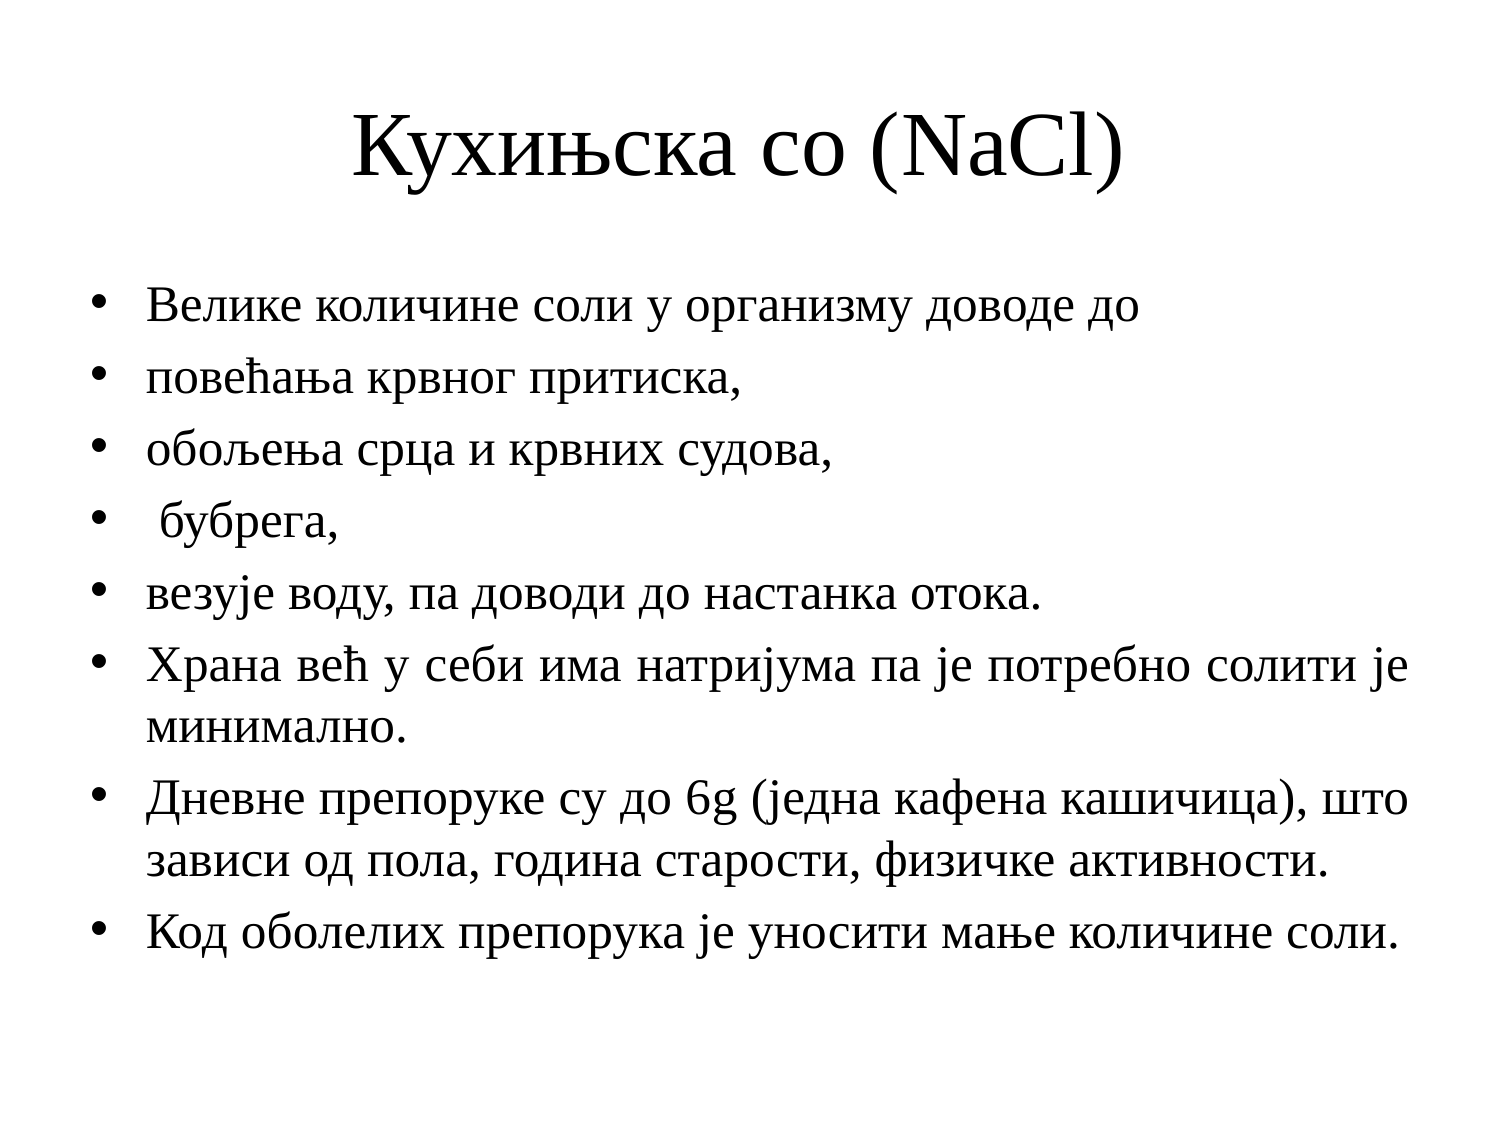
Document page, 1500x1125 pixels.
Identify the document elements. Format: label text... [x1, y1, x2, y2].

list Велике количине соли у организму доводе до повећања крвног притиска, обољења срца и крвних судова, бубрега, везује воду, па доводи до настанка отока. Храна већ у себи има натријума па је потребно солити је минимално. Дневне препоруке су до 6g (једна кафена кашичица), што зависи од пола, година старости, физичке активности. Код оболелих препорука је уносити мање количине соли. [75, 262, 1425, 1005]
title Кухињска со (NaCl) [75, 45, 1425, 233]
